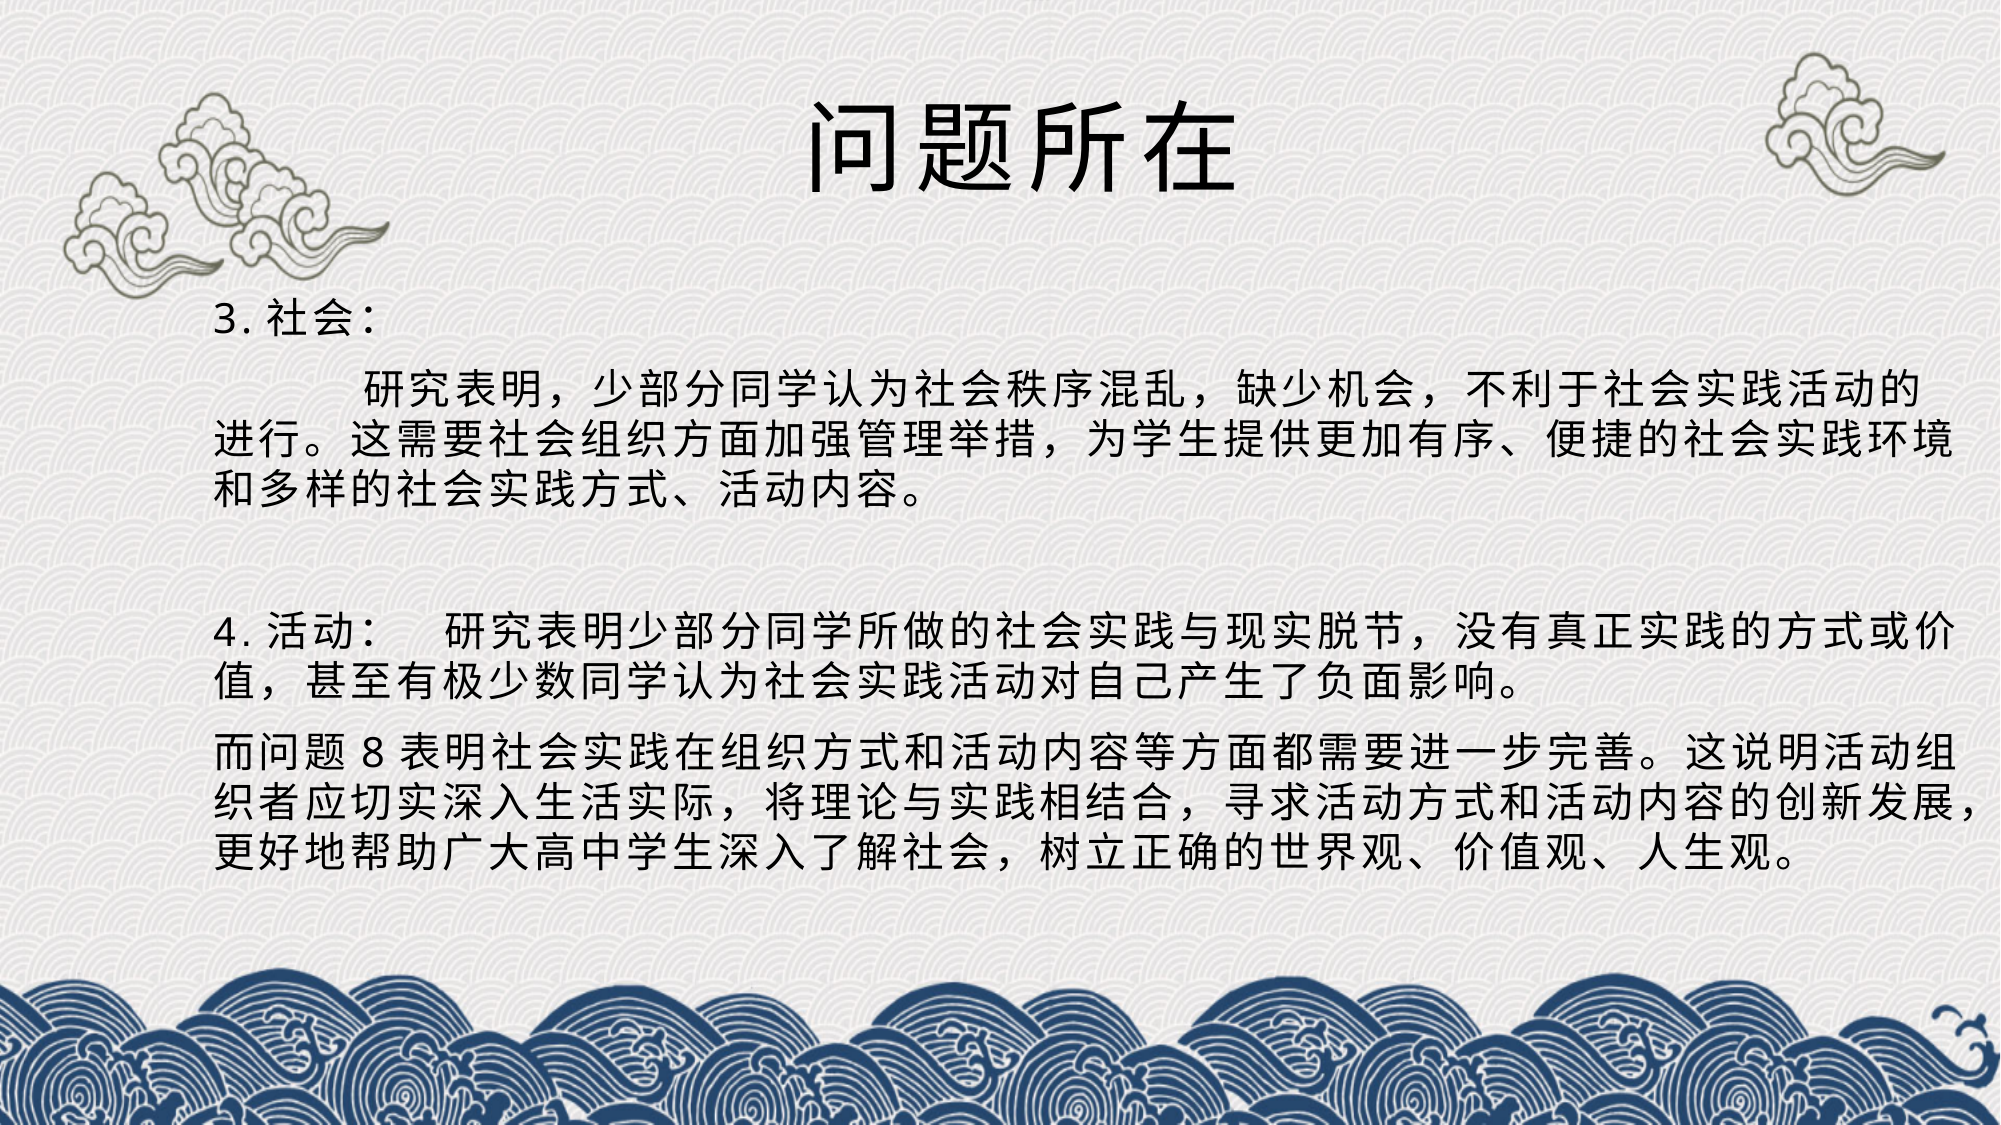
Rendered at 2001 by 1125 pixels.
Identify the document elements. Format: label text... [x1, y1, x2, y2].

picture [0, 0, 2001, 1125]
subtitle 3.社会： 研究表明，少部分同学认为社会秩序混乱，缺少机会，不利于社会实践活动的进行。这需要社会组织方面加强管理举措，为学生提供更加有序、便捷的社会实践环境和多样的社会实践方式、活动内容。 4.活动： 研究表明少部分同学所做的社会实践与现实脱节，没有真正实践的方式或价值，甚至有极少数同学认为社会实践活动对自己产生了负面影响。 而问题8表明社会实践在组织方式和活动内容等方面都需要进一步完善。这说明活动组织者应切实深入生活实际，将理论与实践相结合，寻求活动方式和活动内容的创新发展，更好地帮助广大高中学生深入了解社会，树立正确的世界观、价值观、人生观。 [196, 285, 1977, 1125]
title 问题所在 [125, 77, 1907, 226]
